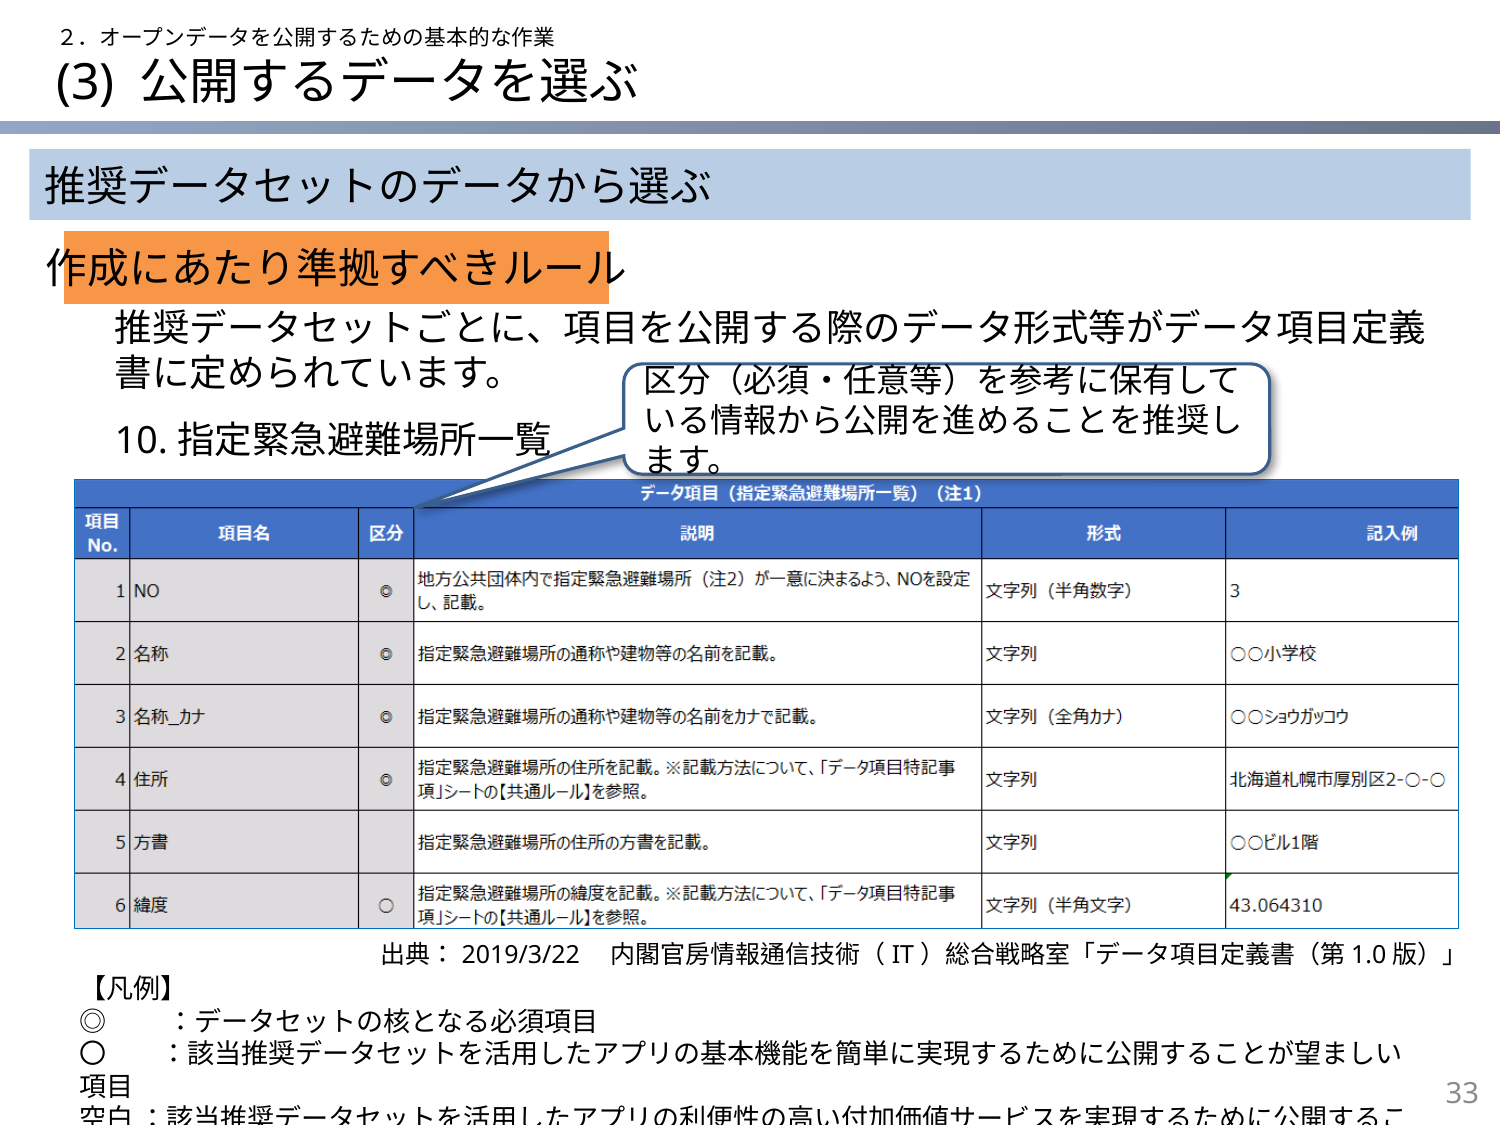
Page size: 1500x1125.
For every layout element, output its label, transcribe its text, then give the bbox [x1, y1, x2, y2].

text_box 10.指定緊急避難場所一覧 [100, 397, 1471, 480]
picture [74, 479, 1459, 929]
text_box 出典：2019/3/22 内閣官房情報通信技術（IT）総合戦略室「データ項目定義書（第1.0版）」 [194, 931, 1483, 976]
text_box 【凡例】 ◎ ：データセットの核となる必須項目 〇 ：該当推奨データセットを活用したアプリの基本機能を簡単に実現するために公開することが望ましい項目 空白 ：該当推奨データセットを活用したアプリの利便性の高い付加価値サービスを実現するために公開することが望ましい項目 [64, 964, 1436, 1125]
title (3) 公開するデータを選ぶ [41, 58, 1459, 119]
slide_number 32 [1436, 1070, 1495, 1118]
text_box 作成にあたり準拠すべきルール [64, 231, 609, 304]
text_box 区分（必須・任意等）を参考に保有している情報から公開を進めることを推奨します。 [622, 362, 1271, 397]
text_box ２．オープンデータを公開するための基本的な作業 [41, 19, 1471, 58]
text_box 推奨データセットのデータから選ぶ [28, 148, 1472, 221]
text_box 推奨データセットごとに、項目を公開する際のデータ形式等がデータ項目定義書に定められています。 [100, 307, 1471, 390]
